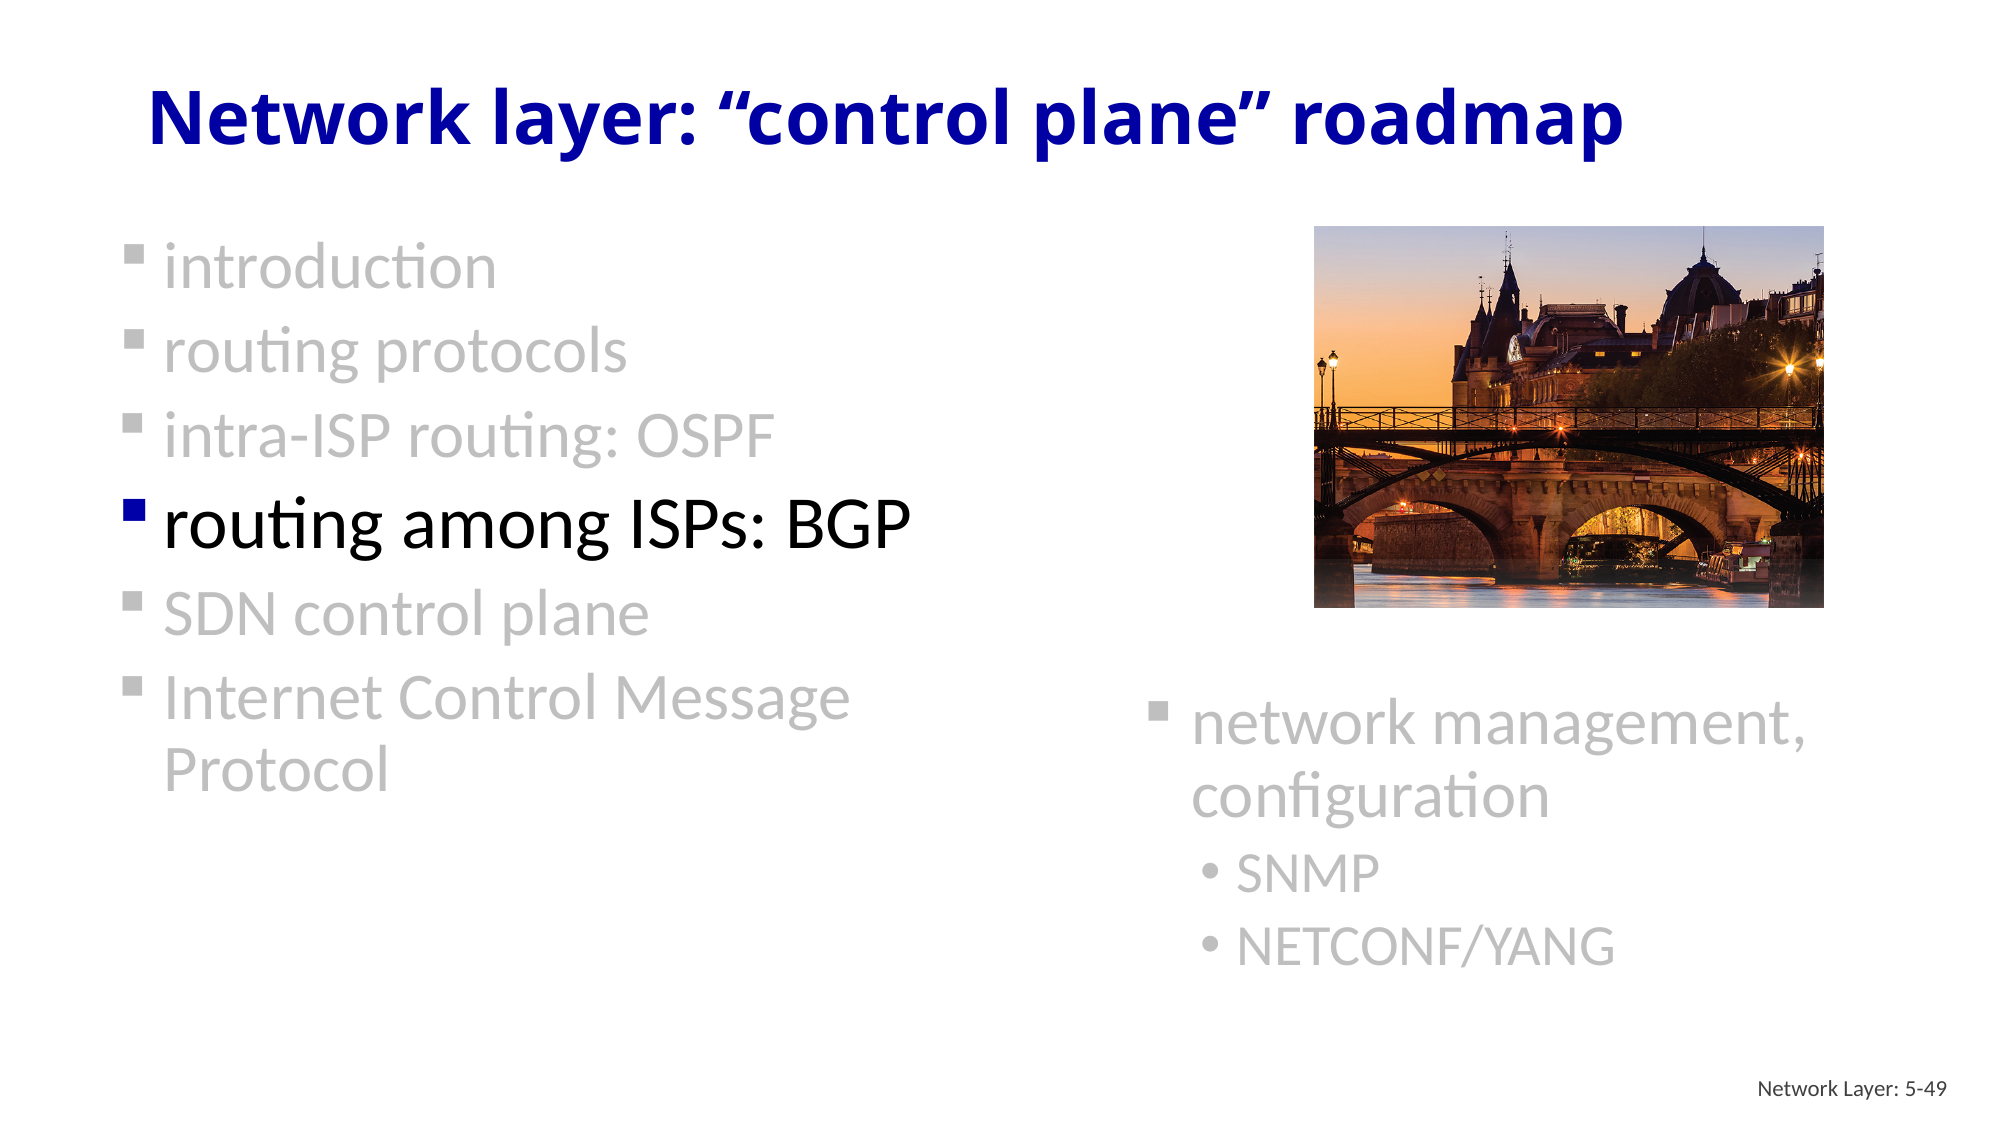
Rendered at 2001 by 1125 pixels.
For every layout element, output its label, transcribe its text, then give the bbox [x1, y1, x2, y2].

text_box introduction routing protocols intra-ISP routing: OSPF routing among ISPs: BGP SDN control plane Internet Control Message Protocol [102, 223, 1017, 1050]
slide_number Network Layer: 5-49 [1512, 1056, 1963, 1117]
picture [1314, 226, 1824, 608]
title Network layer: “control plane” roadmap [131, 47, 1856, 195]
text_box network management, configuration SNMP NETCONF/YANG [1109, 679, 1941, 998]
